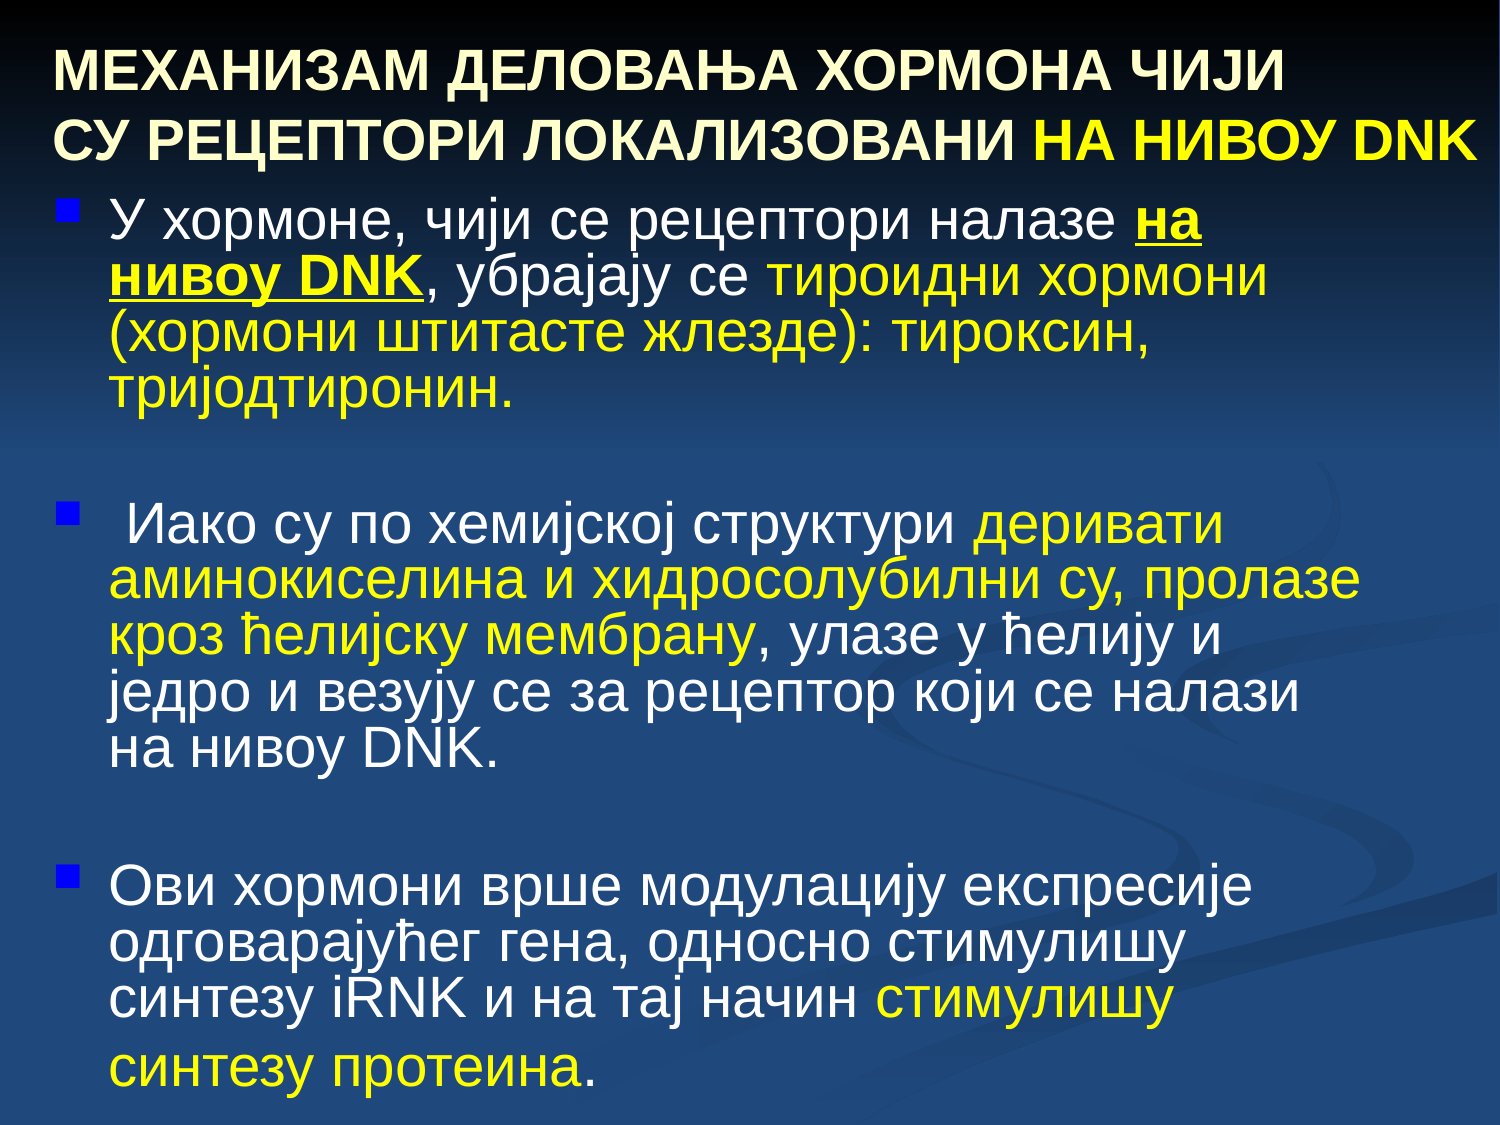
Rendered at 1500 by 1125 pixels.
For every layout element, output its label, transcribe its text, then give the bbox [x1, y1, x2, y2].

text_box МЕХАНИЗАМ ДЕЛОВАЊА ХОРМОНА ЧИЈИ СУ РЕЦЕПТОРИ ЛОКАЛИЗОВАНИ НА НИВОУ DNK [37, 24, 1494, 180]
list У хормоне, чији се рецептори налазе на нивоу DNK, убрајају се тироидни хормони (хормони штитасте жлезде): тироксин, тријодтиронин. Иако су по хемијској структури деривати аминокиселина и хидросолубилни су, пролазе кроз ћелијску мембрану, улазе у ћелију и једро и везују се за рецептор који се налази на нивоу DNK. Ови хормони врше модулацију експресије одговарајућег гена, односно стимулишу синтезу iRNK и на тај начин стимулишу синтезу протеина. [37, 187, 1388, 1125]
